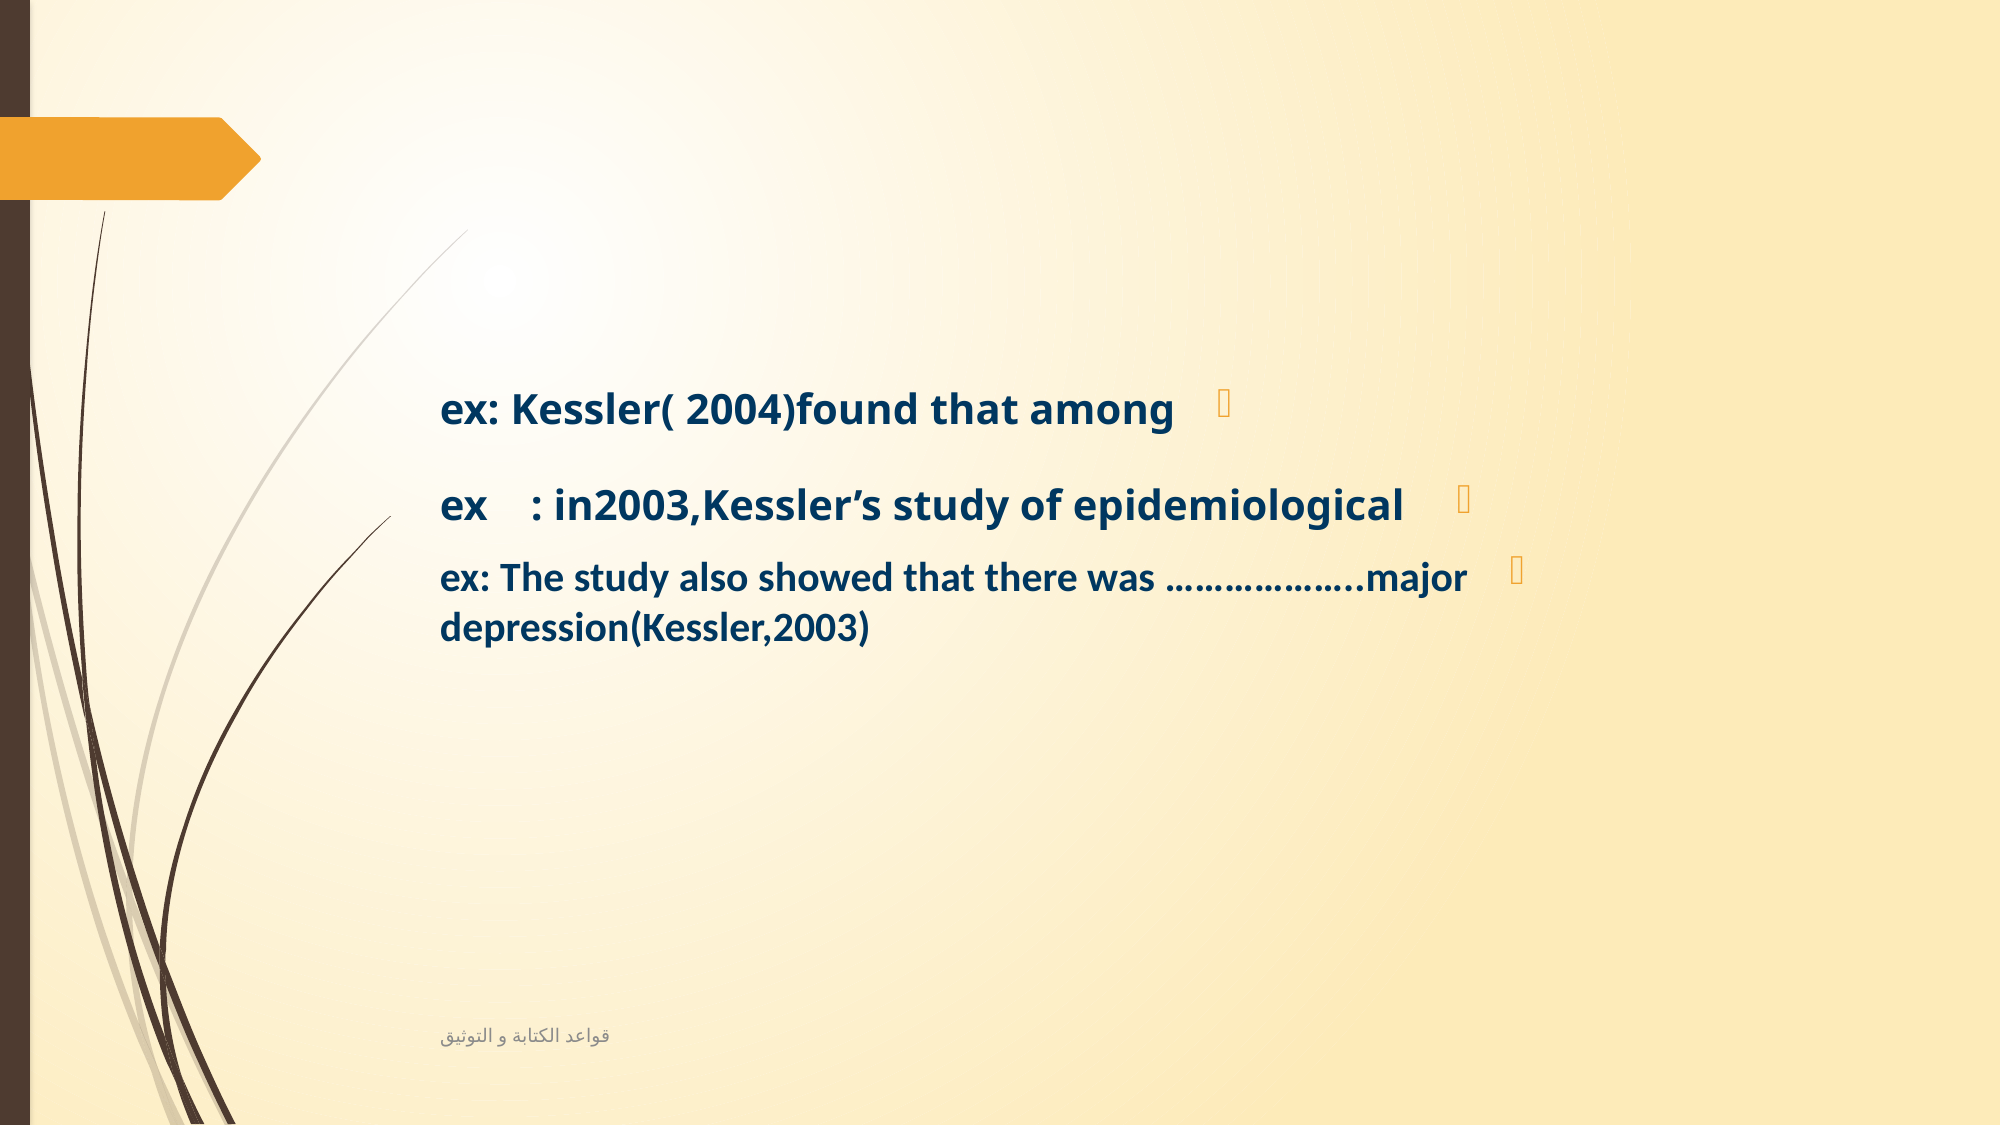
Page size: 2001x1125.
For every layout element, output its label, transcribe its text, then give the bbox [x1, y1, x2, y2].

list ex: Kessler( 2004)found that among ex : in2003,Kessler’s study of epidemiological ex: The study also showed that there was ………………..major depression(Kessler,2003) [424, 350, 1888, 970]
footer قواعد الكتابة و التوثيق [424, 1006, 1675, 1067]
